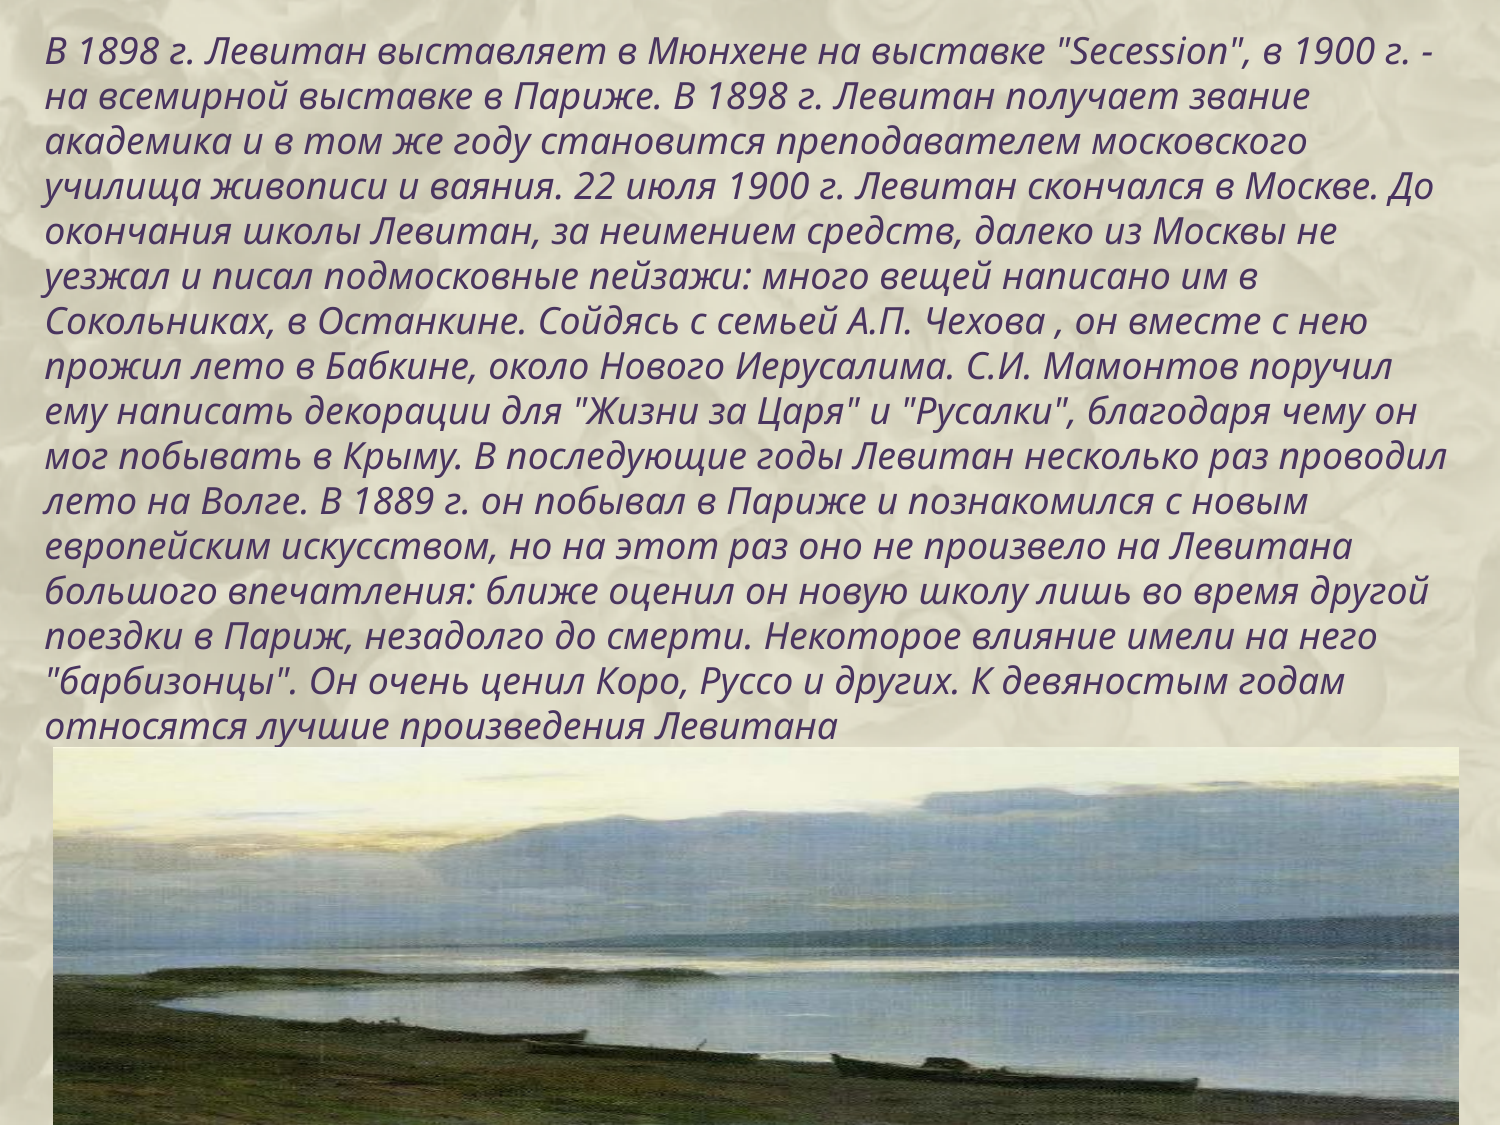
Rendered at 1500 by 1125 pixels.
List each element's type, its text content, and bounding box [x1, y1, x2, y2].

list В 1898 г. Левитан выставляет в Мюнхене на выставке "Secession", в 1900 г. - на всемирной выставке в Париже. В 1898 г. Левитан получает звание академика и в том же году становится преподавателем московского училища живописи и ваяния. 22 июля 1900 г. Левитан скончался в Москве. До окончания школы Левитан, за неимением средств, далеко из Москвы не уезжал и писал подмосковные пейзажи: много вещей написано им в Сокольниках, в Останкине. Сойдясь с семьей А.П. Чехова , он вместе с нею прожил лето в Бабкине, около Нового Иерусалима. С.И. Мамонтов поручил ему написать декорации для "Жизни за Царя" и "Русалки", благодаря чему он мог побывать в Крыму. В последующие годы Левитан несколько раз проводил лето на Волге. В 1889 г. он побывал в Париже и познакомился с новым европейским искусством, но на этот раз оно не произвело на Левитана большого впечатления: ближе оценил он новую школу лишь во время другой поездки в Париж, незадолго до смерти. Некоторое влияние имели на него "барбизонцы". Он очень ценил Коро, Руссо и других. К девяностым годам относятся лучшие произведения Левитана [29, 19, 1477, 787]
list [52, 747, 1459, 1125]
